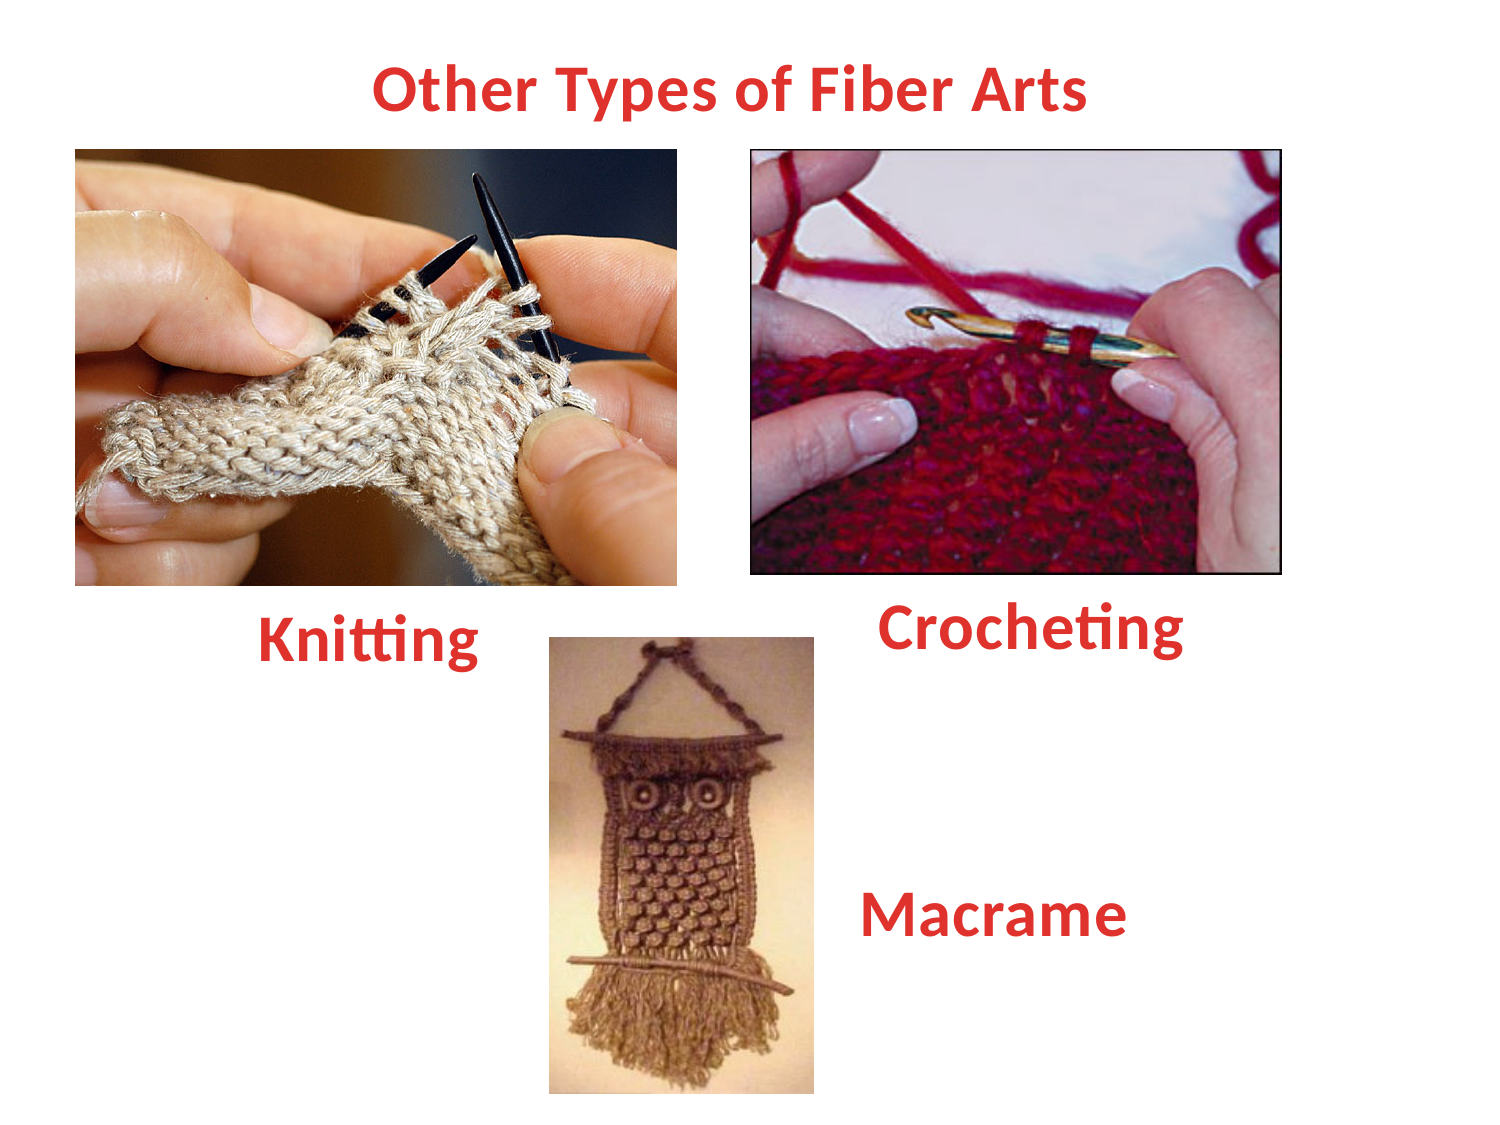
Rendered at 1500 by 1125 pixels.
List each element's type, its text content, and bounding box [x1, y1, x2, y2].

picture [549, 637, 815, 1094]
text_box Macrame [818, 862, 1200, 958]
picture [74, 149, 677, 586]
text_box Other Types of Fiber Arts [87, 37, 1375, 133]
text_box Crocheting [825, 585, 1238, 670]
text_box Knitting [162, 594, 575, 683]
picture [749, 149, 1282, 576]
